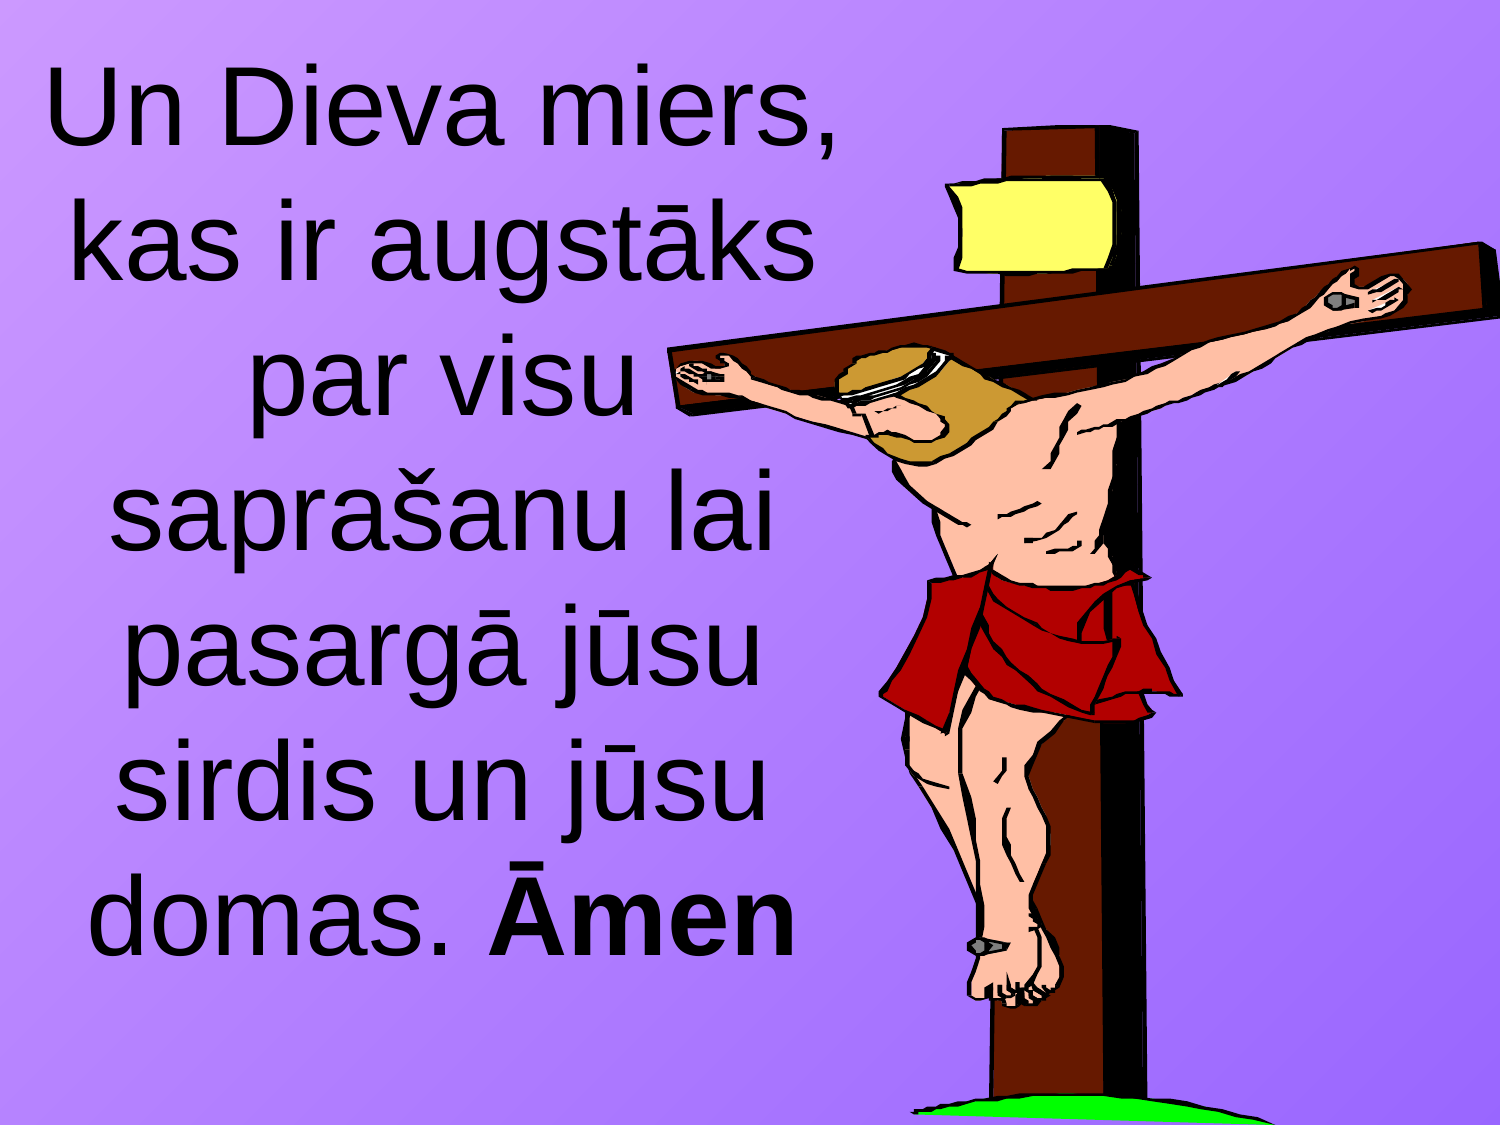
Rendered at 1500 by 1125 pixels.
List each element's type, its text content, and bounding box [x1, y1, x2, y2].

picture [662, 125, 1500, 1125]
title Un Dieva miers, kas ir augstāks par visu saprašanu lai pasargā jūsu sirdis un jūsu domas. Āmen [17, 479, 657, 668]
